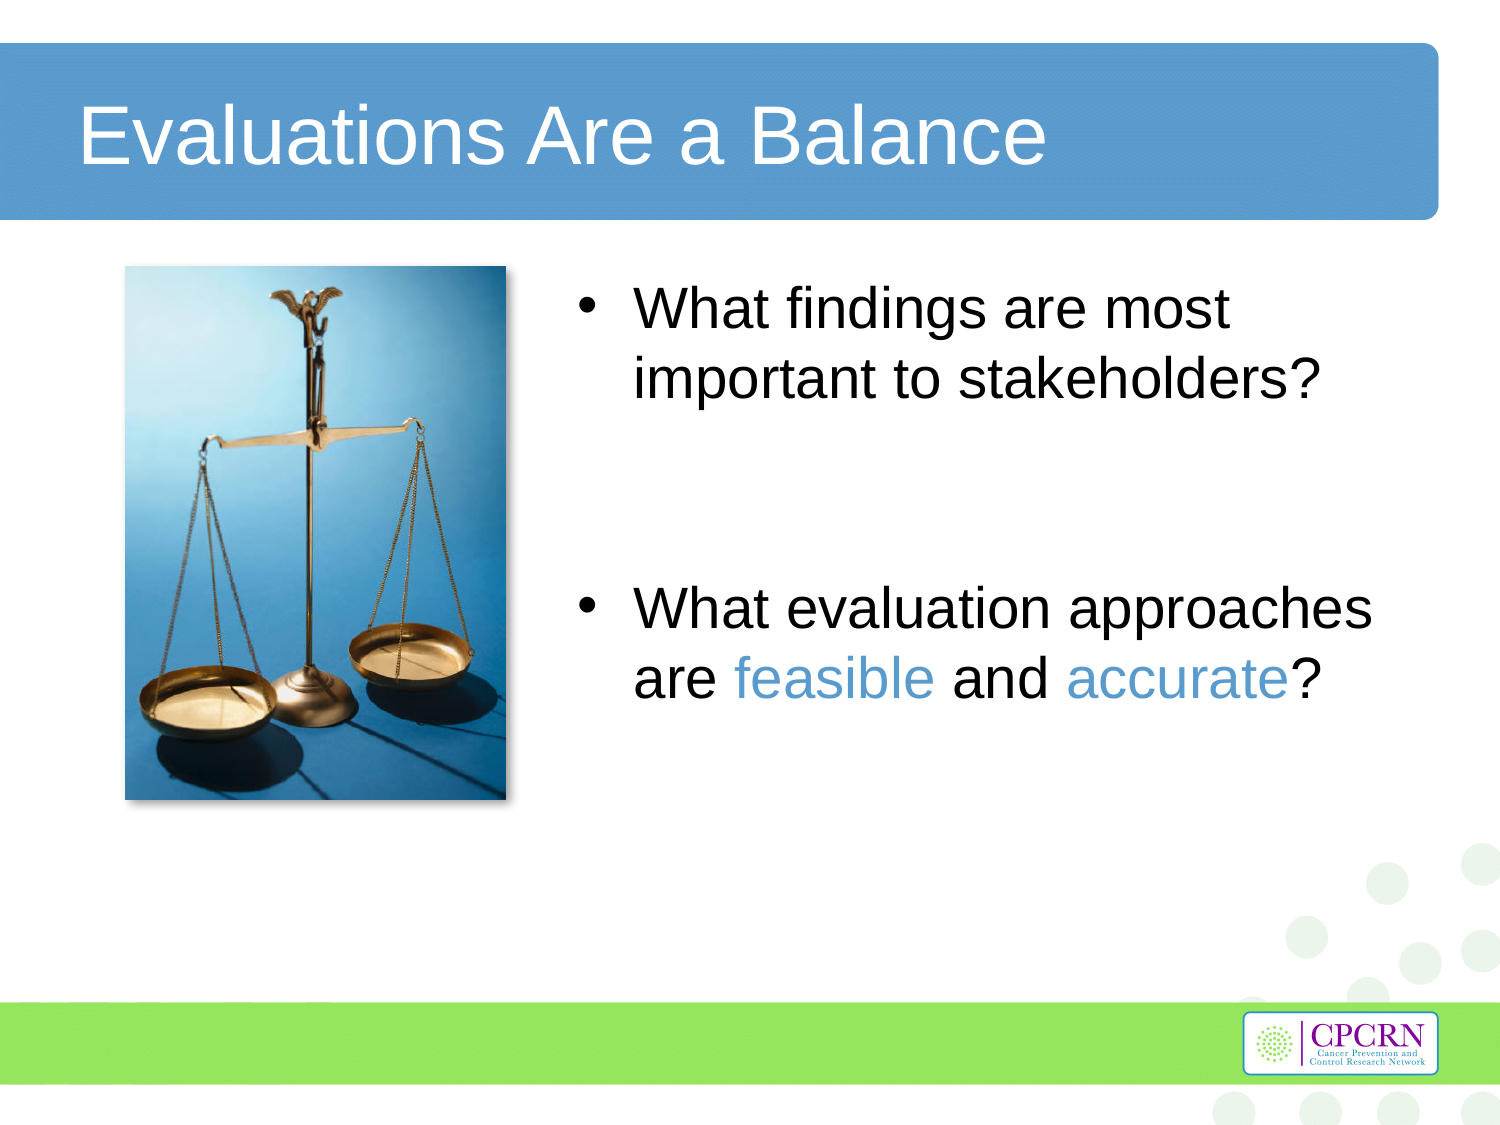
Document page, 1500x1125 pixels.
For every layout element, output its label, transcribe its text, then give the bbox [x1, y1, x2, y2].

title Evaluations Are a Balance [62, 37, 1500, 225]
picture [0, 0, 1500, 1125]
list What findings are most important to stakeholders? What evaluation approaches are feasible and accurate? [562, 262, 1425, 1005]
